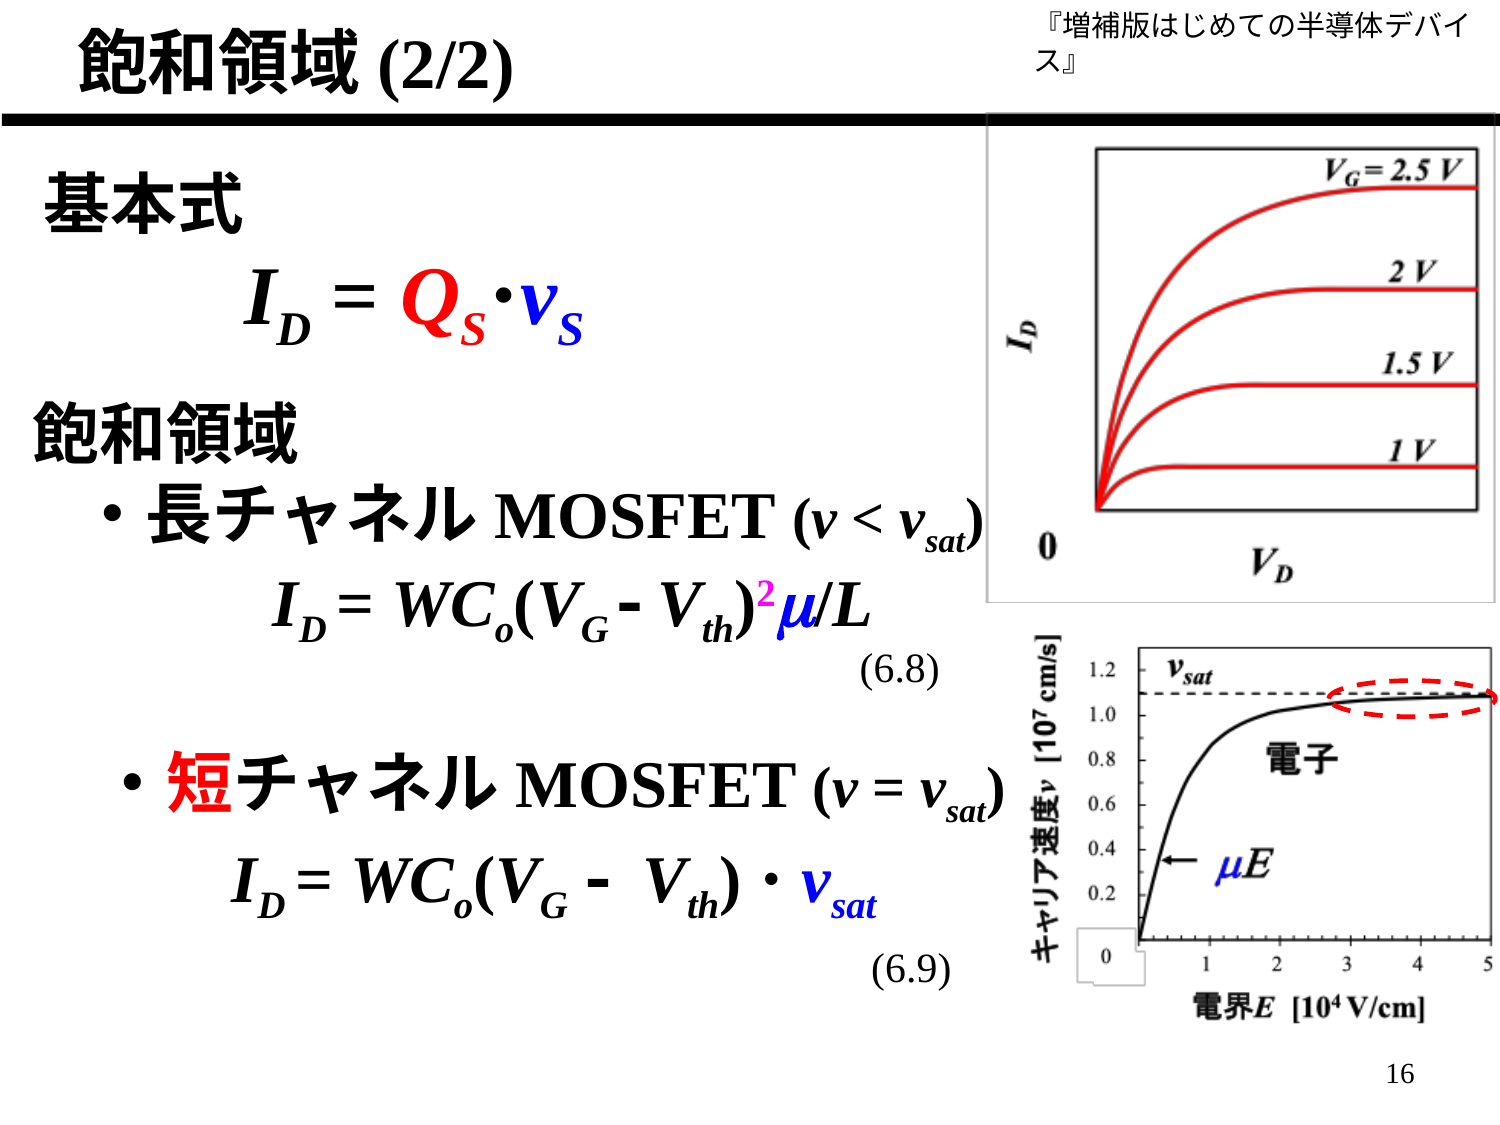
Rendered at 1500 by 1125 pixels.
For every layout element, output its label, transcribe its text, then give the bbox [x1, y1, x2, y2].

text_box (6.8) [844, 633, 955, 699]
text_box 飽和領域 ・長チャネルMOSFET (v < vsat) ID = WCo(VG - Vth)2m/L [17, 383, 1097, 658]
picture [985, 111, 1496, 603]
text_box 基本式 ID = QS⋅vS [29, 153, 715, 363]
title 飽和領域(2/2) [62, 19, 1438, 102]
text_box ID = WCo(VG - Vth) ⋅ vsat [217, 837, 935, 934]
text_box (6.9) [856, 933, 967, 999]
text_box ・短チャネルMOSFET (v = vsat) [85, 733, 1014, 837]
picture [1019, 635, 1500, 1024]
